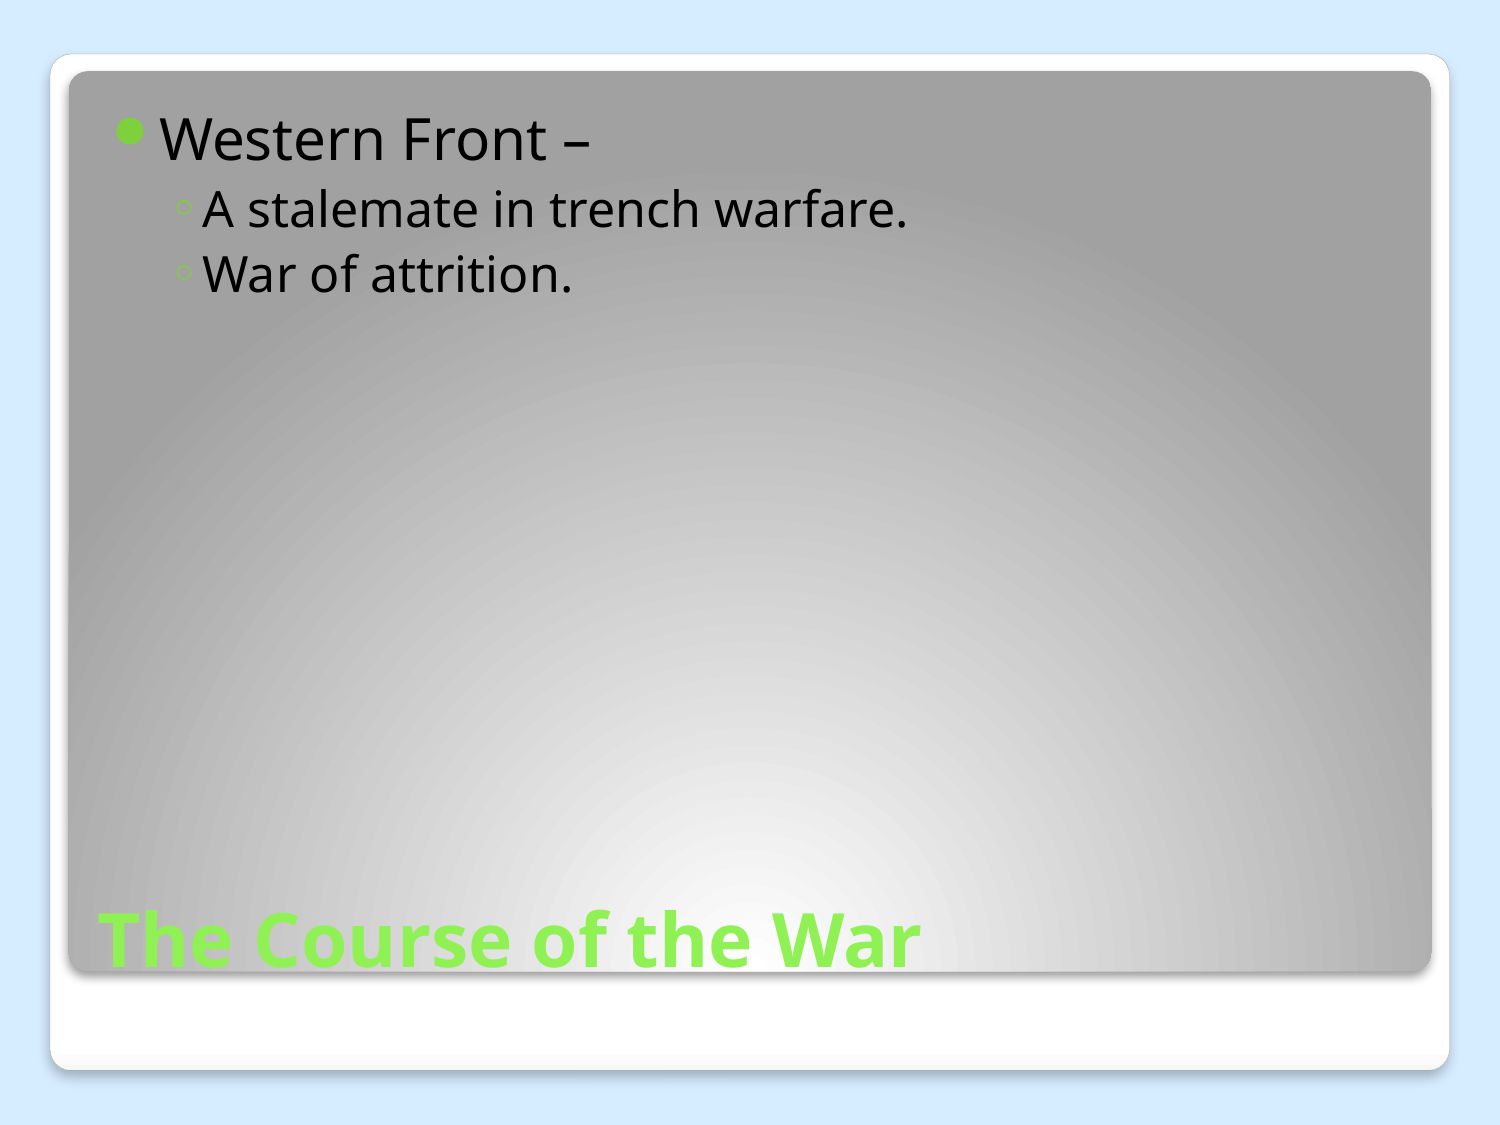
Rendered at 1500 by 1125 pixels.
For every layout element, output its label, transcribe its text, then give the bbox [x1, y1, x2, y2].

title The Course of the War [82, 817, 1425, 990]
list Western Front – A stalemate in trench warfare. War of attrition. [82, 86, 1425, 774]
